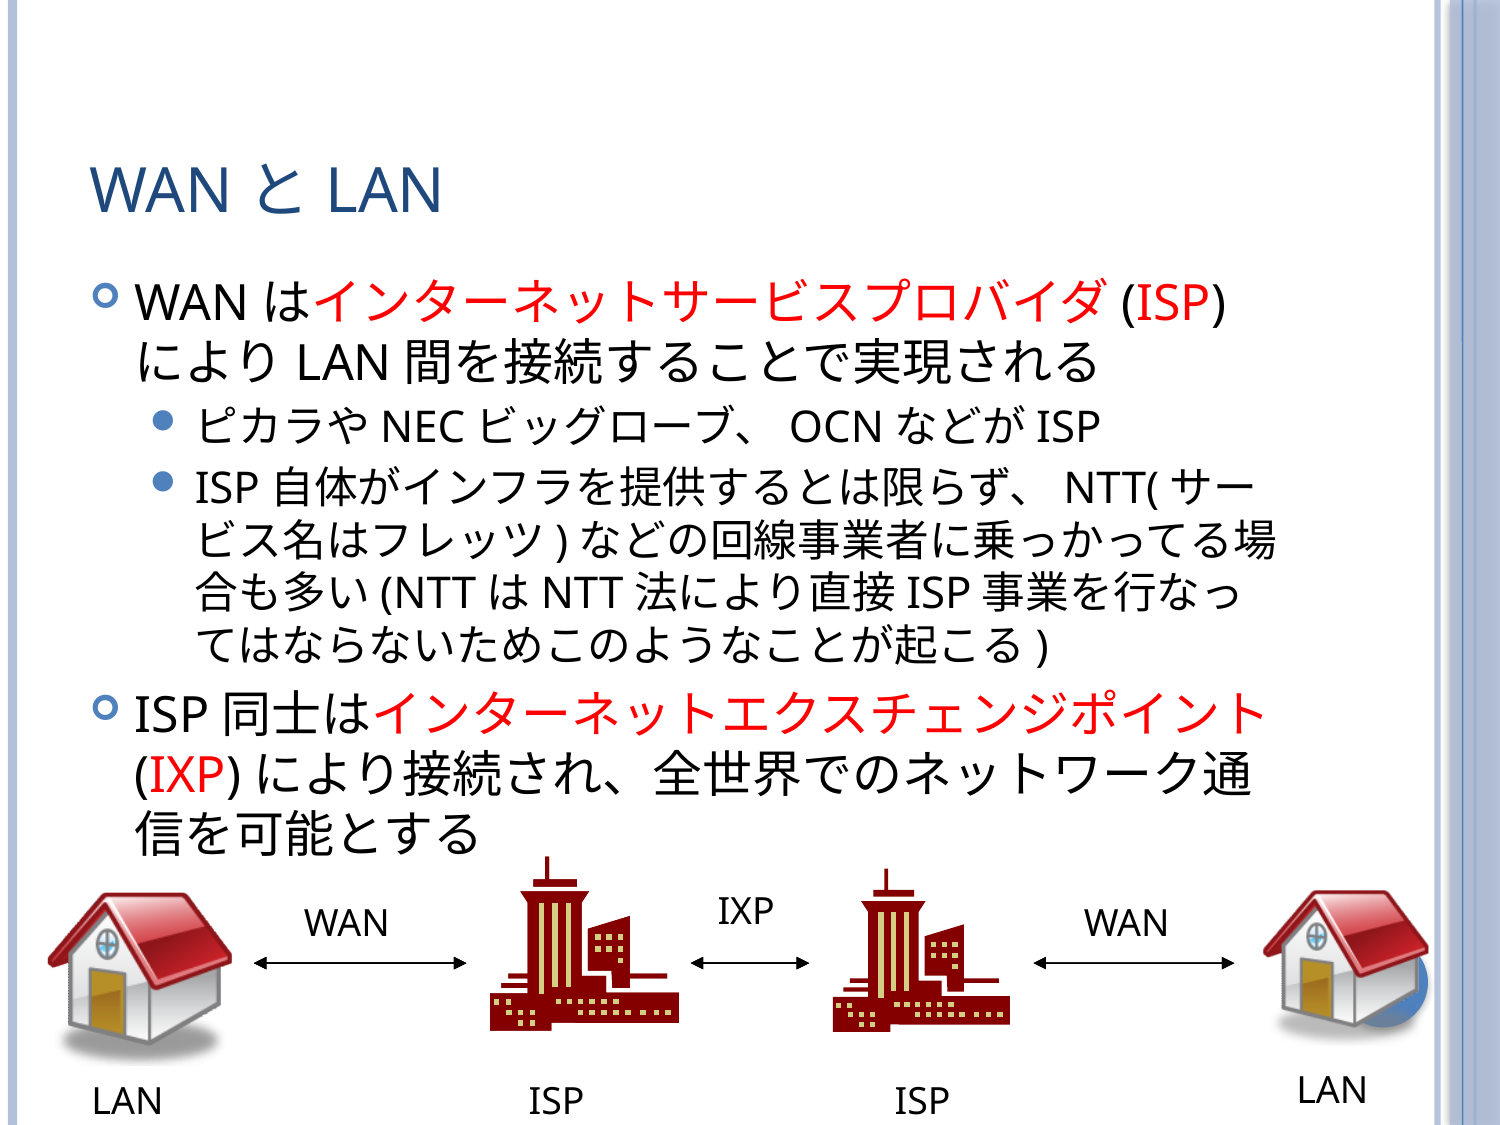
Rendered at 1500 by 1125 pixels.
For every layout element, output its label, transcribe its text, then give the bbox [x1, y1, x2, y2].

list WANはインターネットサービスプロバイダ(ISP)によりLAN間を接続することで実現される ピカラやNECビッグローブ、OCNなどがISP ISP自体がインフラを提供するとは限らず、NTT(サービス名はフレッツ)などの回線事業者に乗っかってる場合も多い(NTTはNTT法により直接ISP事業を行なってはならないためこのようなことが起こる) ISP同士はインターネットエクスチェンジポイント(IXP)により接続され、全世界でのネットワーク通信を可能とする [75, 262, 1300, 1062]
picture [1257, 868, 1436, 1047]
picture [40, 867, 239, 1067]
text_box [690, 956, 810, 970]
text_box WAN [289, 891, 420, 952]
text_box ISP [879, 1069, 1010, 1125]
text_box [1033, 956, 1235, 970]
title WANとLAN [75, 45, 1300, 233]
text_box [253, 956, 467, 970]
text_box WAN [1068, 891, 1199, 952]
picture [832, 868, 1011, 1033]
text_box LAN [76, 1077, 207, 1125]
picture [489, 856, 680, 1031]
text_box ISP [513, 1069, 644, 1125]
text_box LAN [1281, 1058, 1412, 1119]
text_box IXP [702, 880, 826, 940]
